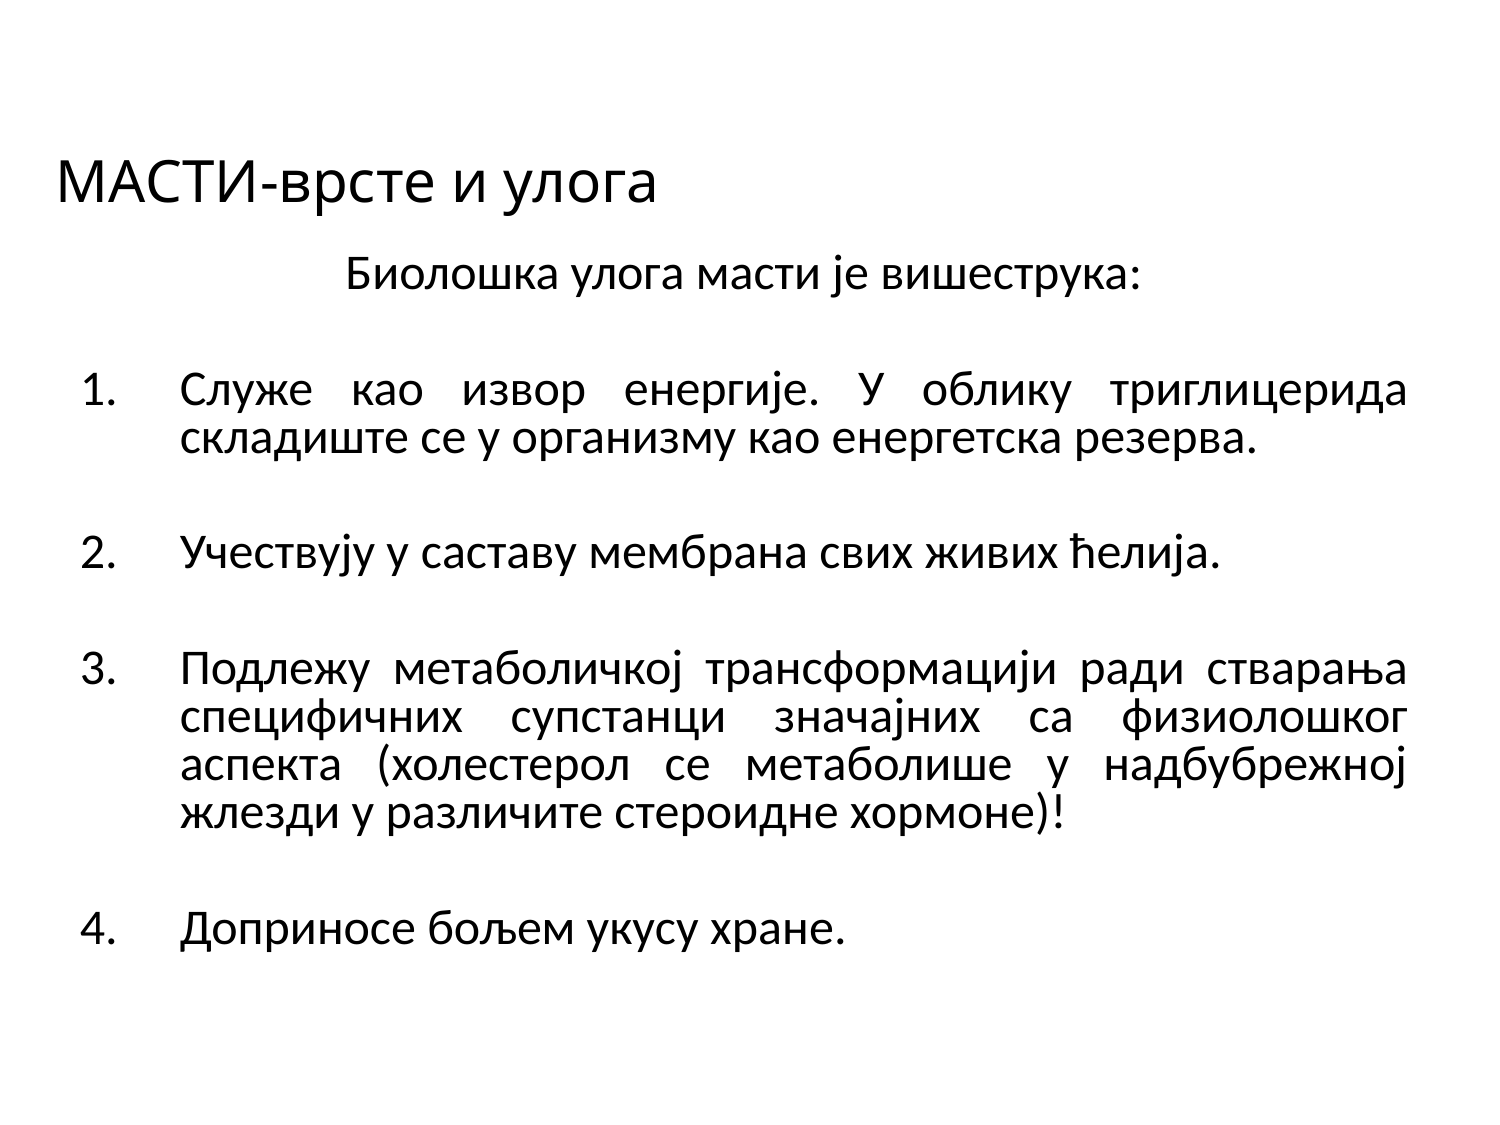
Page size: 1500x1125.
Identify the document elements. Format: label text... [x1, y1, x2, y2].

subtitle Биолошка улога масти је вишеструка: Служе као извор енергије. У облику триглицерида складиште се у организму као енергетска резерва. Учествују у саставу мембрана свих живих ћелија. Подлежу метаболичкој трансформацији ради стварања специфичних супстанци значајних са физиолошког аспекта (холестерол се метаболише у надбубрежној жлезди у различите стероидне хормоне)! Доприносе бољем укусу хране. [64, 243, 1424, 1024]
text_box МАСТИ-врсте и улога [41, 137, 1353, 222]
